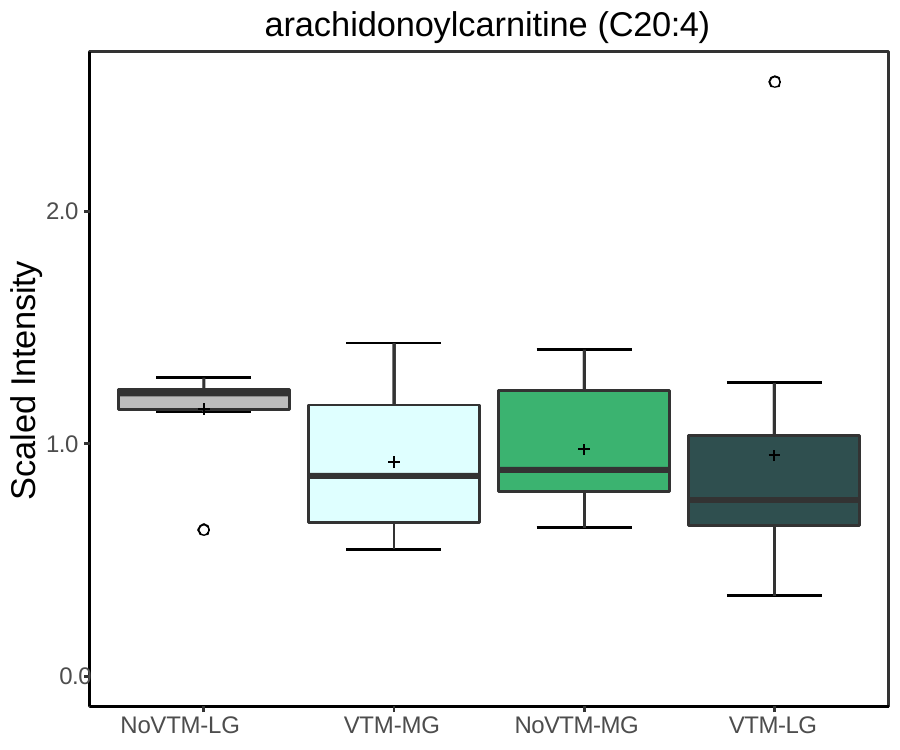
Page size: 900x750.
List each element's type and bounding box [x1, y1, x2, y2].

text_box [262, 0, 716, 44]
footer [57, 661, 95, 750]
text_box [83, 50, 891, 738]
slide_number [118, 713, 257, 750]
text_box [1, 256, 82, 503]
text_box [44, 193, 82, 225]
